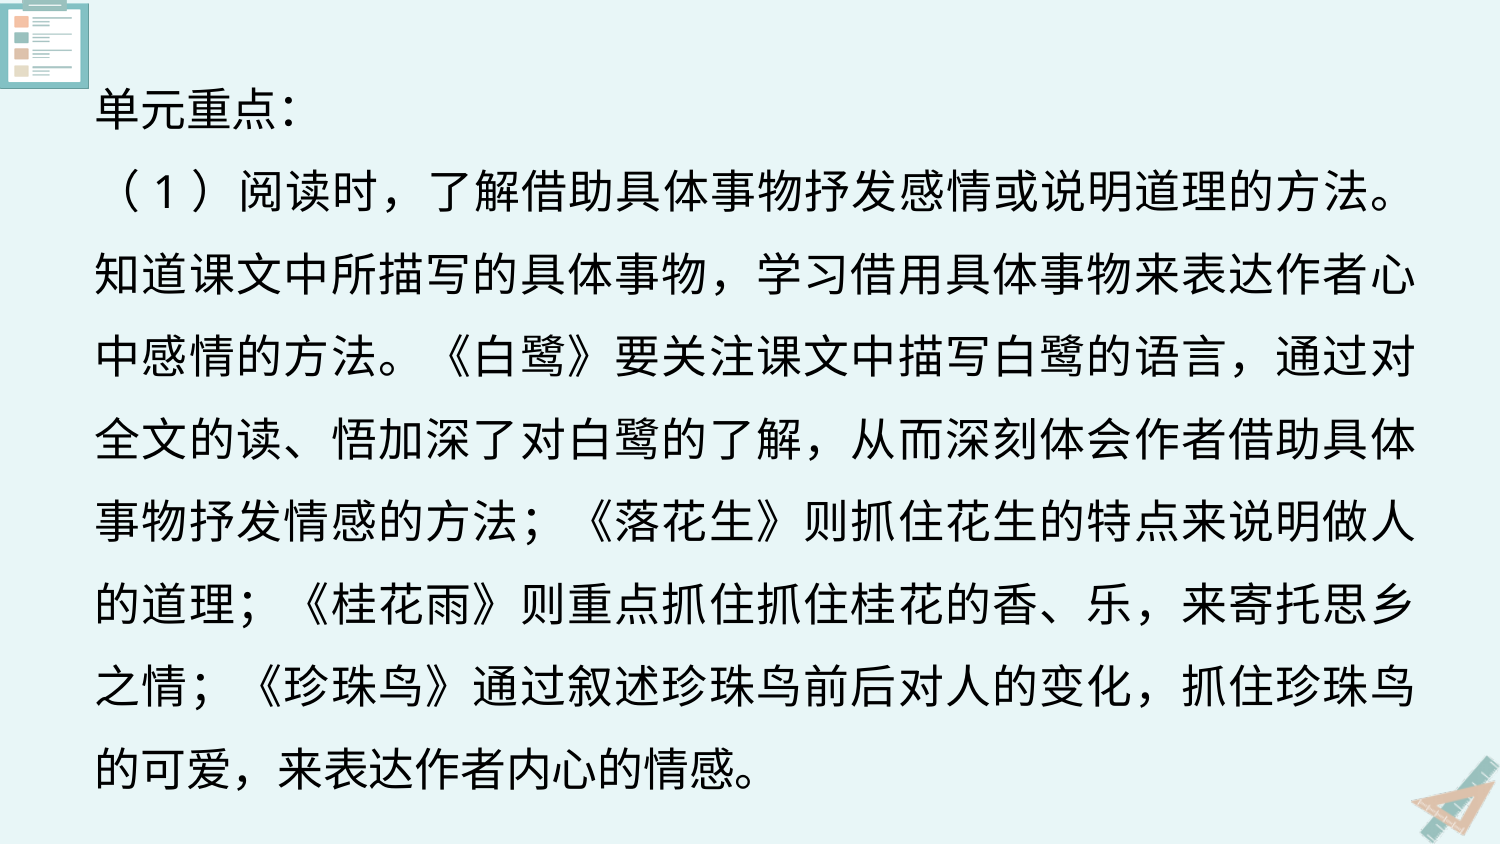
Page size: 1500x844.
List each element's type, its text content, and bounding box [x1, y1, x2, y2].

picture [0, 0, 89, 89]
text_box 单元重点： （1）阅读时，了解借助具体事物抒发感情或说明道理的方法。知道课文中所描写的具体事物，学习借用具体事物来表达作者心中感情的方法。《白鹭》要关注课文中描写白鹭的语言，通过对全文的读、悟加深了对白鹭的了解，从而深刻体会作者借助具体事物抒发情感的方法；《落花生》则抓住花生的特点来说明做人的道理；《桂花雨》则重点抓住抓住桂花的香、乐，来寄托思乡之情；《珍珠鸟》通过叙述珍珠鸟前后对人的变化，抓住珍珠鸟的可爱，来表达作者内心的情感。 [33, 45, 1432, 803]
picture [1411, 755, 1500, 844]
